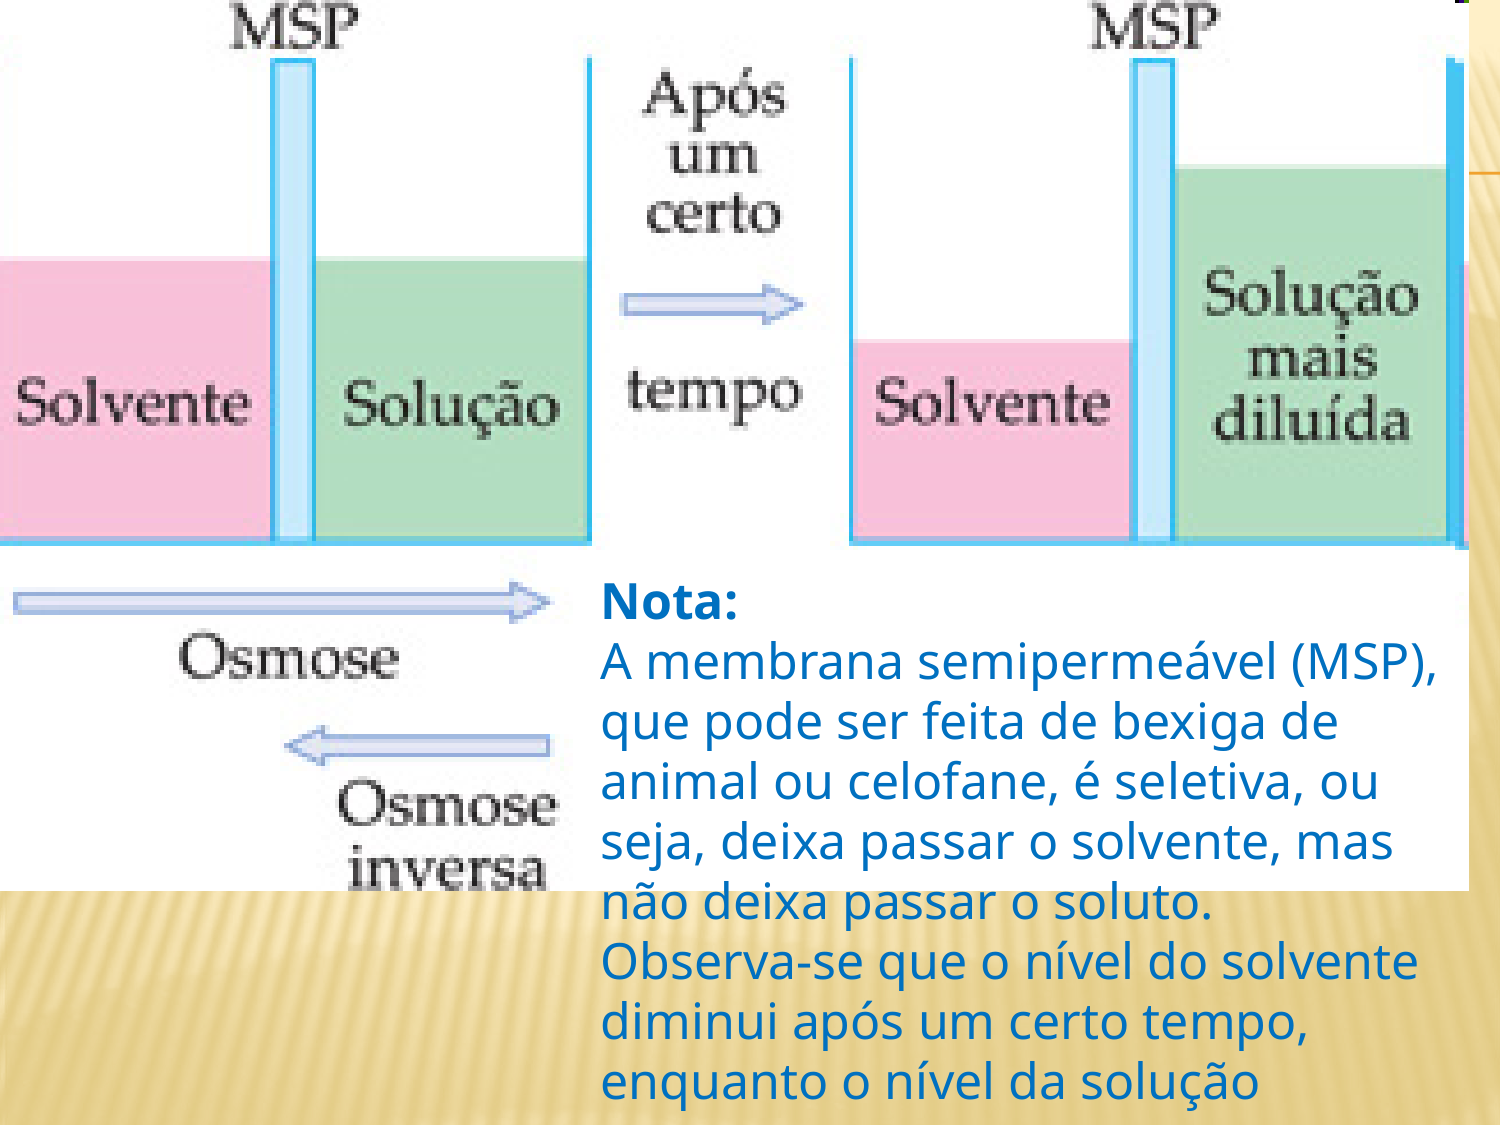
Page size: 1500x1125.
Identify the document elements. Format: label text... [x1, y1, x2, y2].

text_box Nota: A membrana semipermeável (MSP), que pode ser feita de bexiga de animal ou celofane, é seletiva, ou seja, deixa passar o solvente, mas não deixa passar o soluto. Observa-se que o nível do solvente diminui após um certo tempo, enquanto o nível da solução aumenta. [585, 907, 1465, 1125]
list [0, 0, 1470, 891]
